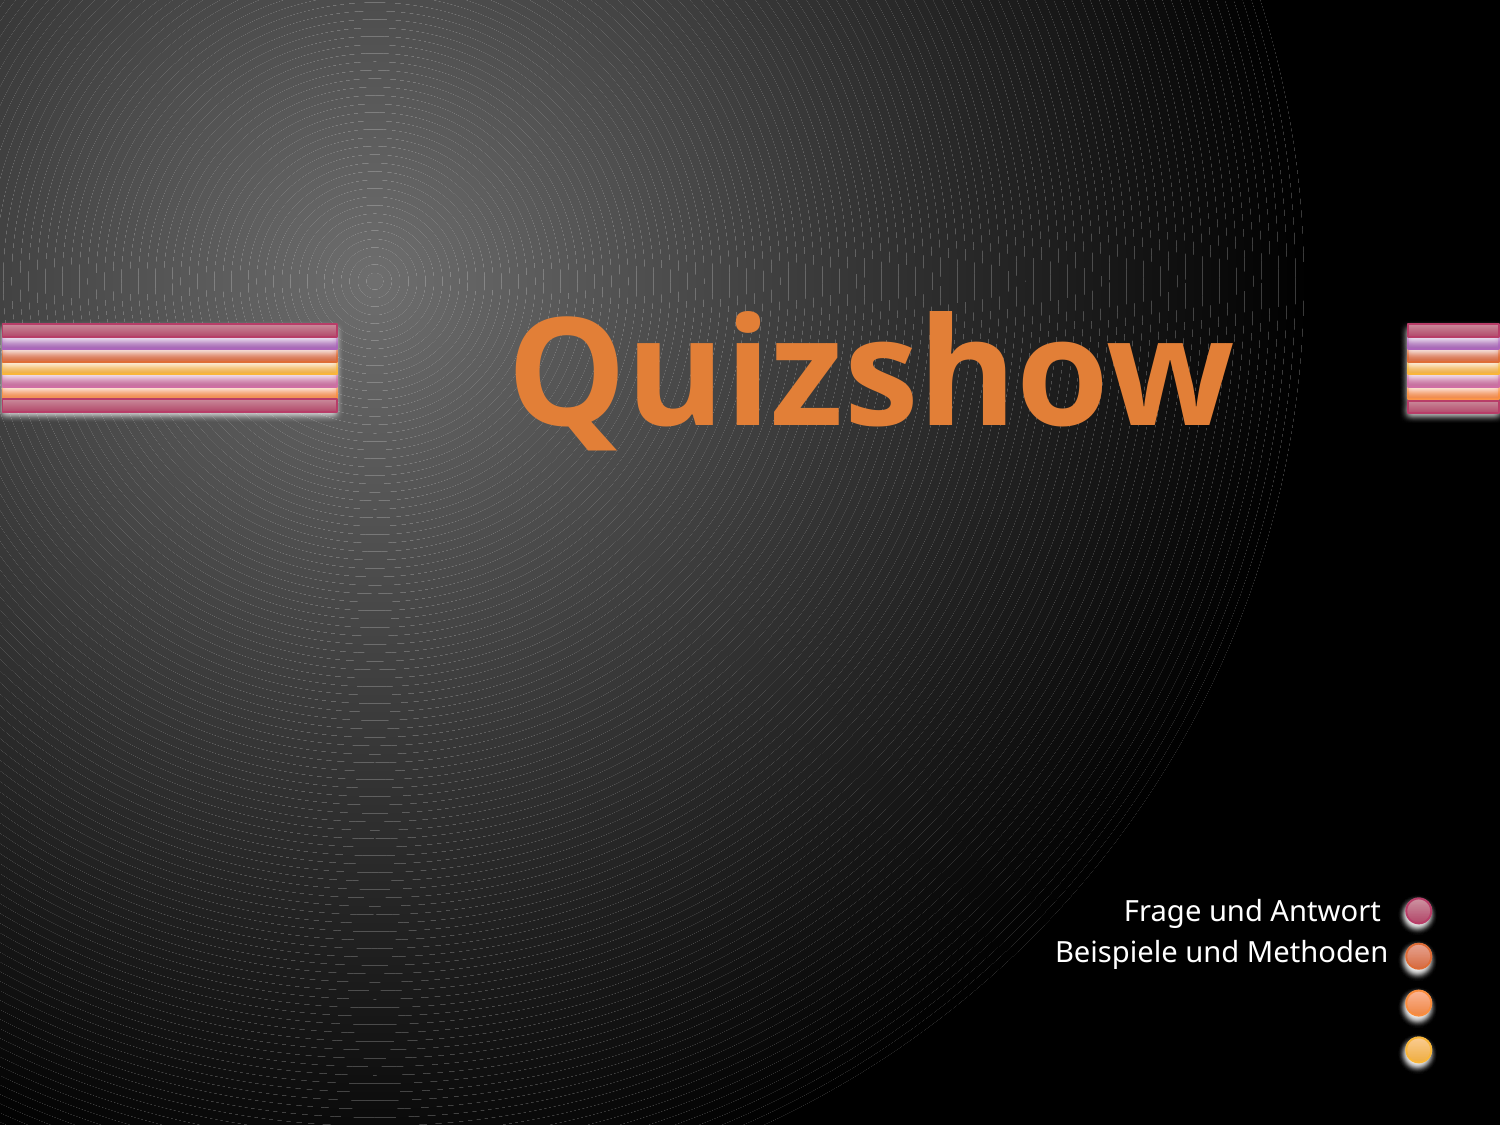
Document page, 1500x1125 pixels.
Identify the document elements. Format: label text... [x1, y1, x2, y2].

text_box [1405, 1036, 1433, 1064]
title Quizshow [337, 46, 1406, 684]
text_box [1405, 989, 1433, 1017]
text_box [1405, 897, 1433, 925]
subtitle Frage und Antwort Beispiele und Methoden [75, 885, 1404, 1011]
text_box [1405, 942, 1433, 970]
